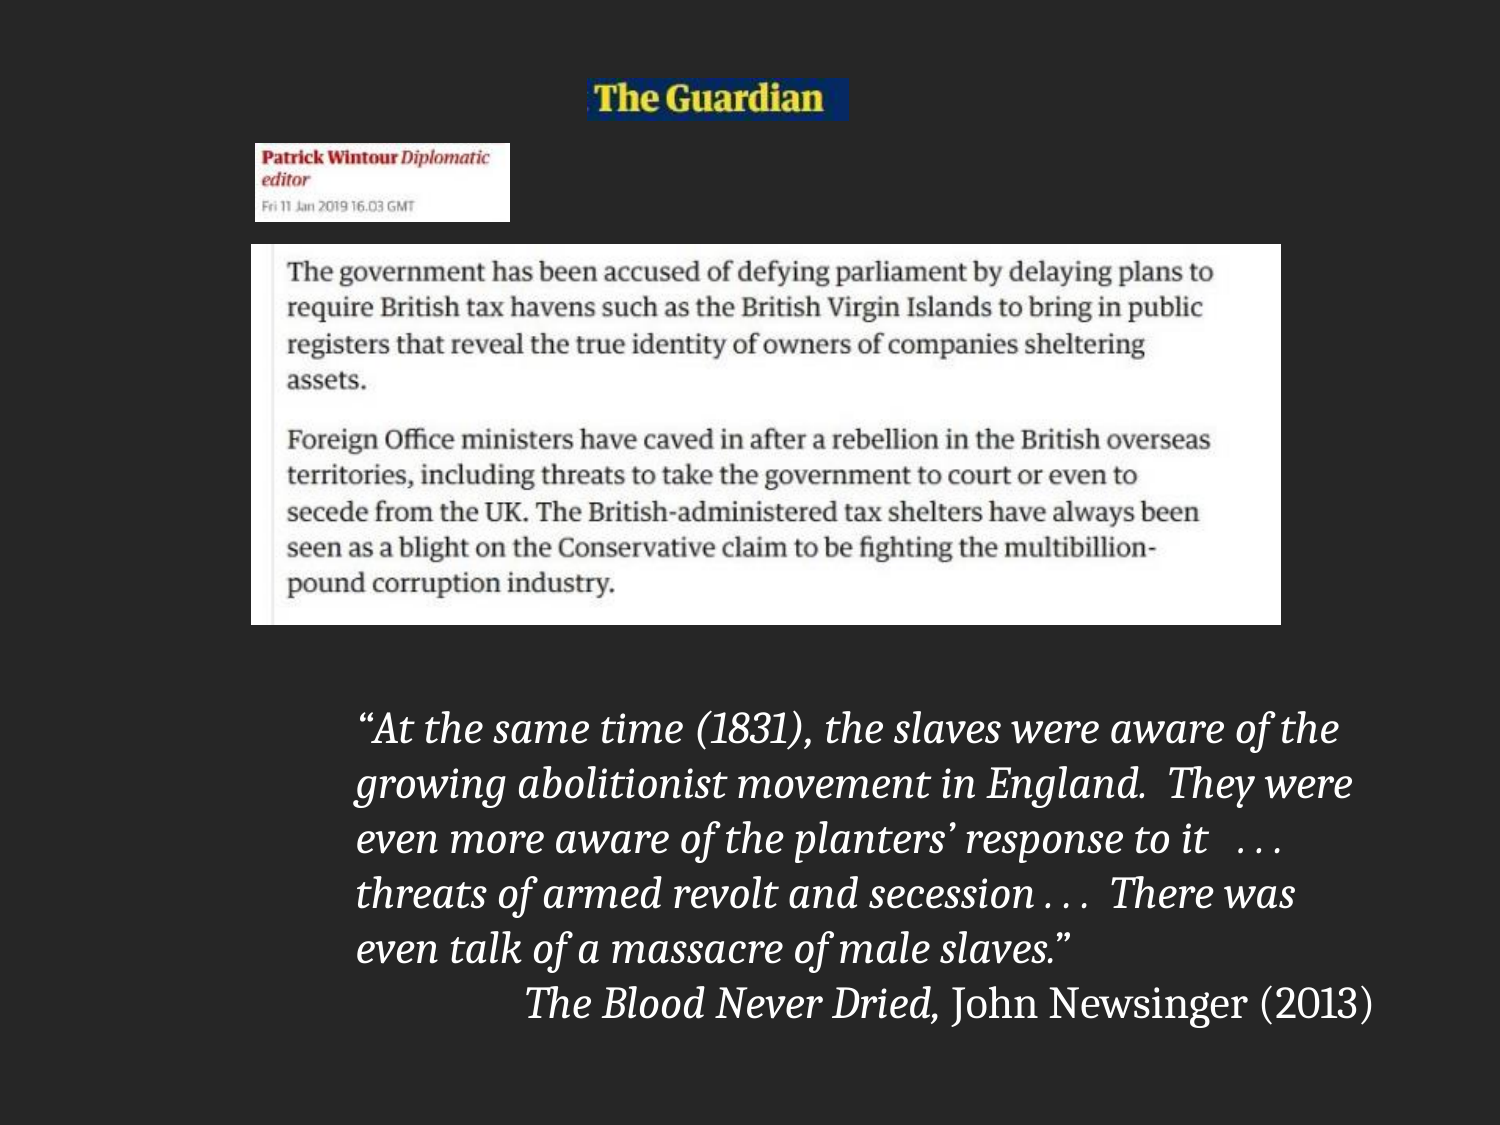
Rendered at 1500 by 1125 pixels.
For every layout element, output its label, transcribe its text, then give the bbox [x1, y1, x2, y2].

text_box “At the same time (1831), the slaves were aware of the growing abolitionist movement in England. They were even more aware of the planters’ response to it . . . threats of armed revolt and secession . . . There was even talk of a massacre of male slaves.” The Blood Never Dried, John Newsinger (2013) [340, 690, 1391, 1036]
picture [251, 243, 1281, 625]
picture [255, 143, 511, 222]
picture [587, 78, 849, 121]
